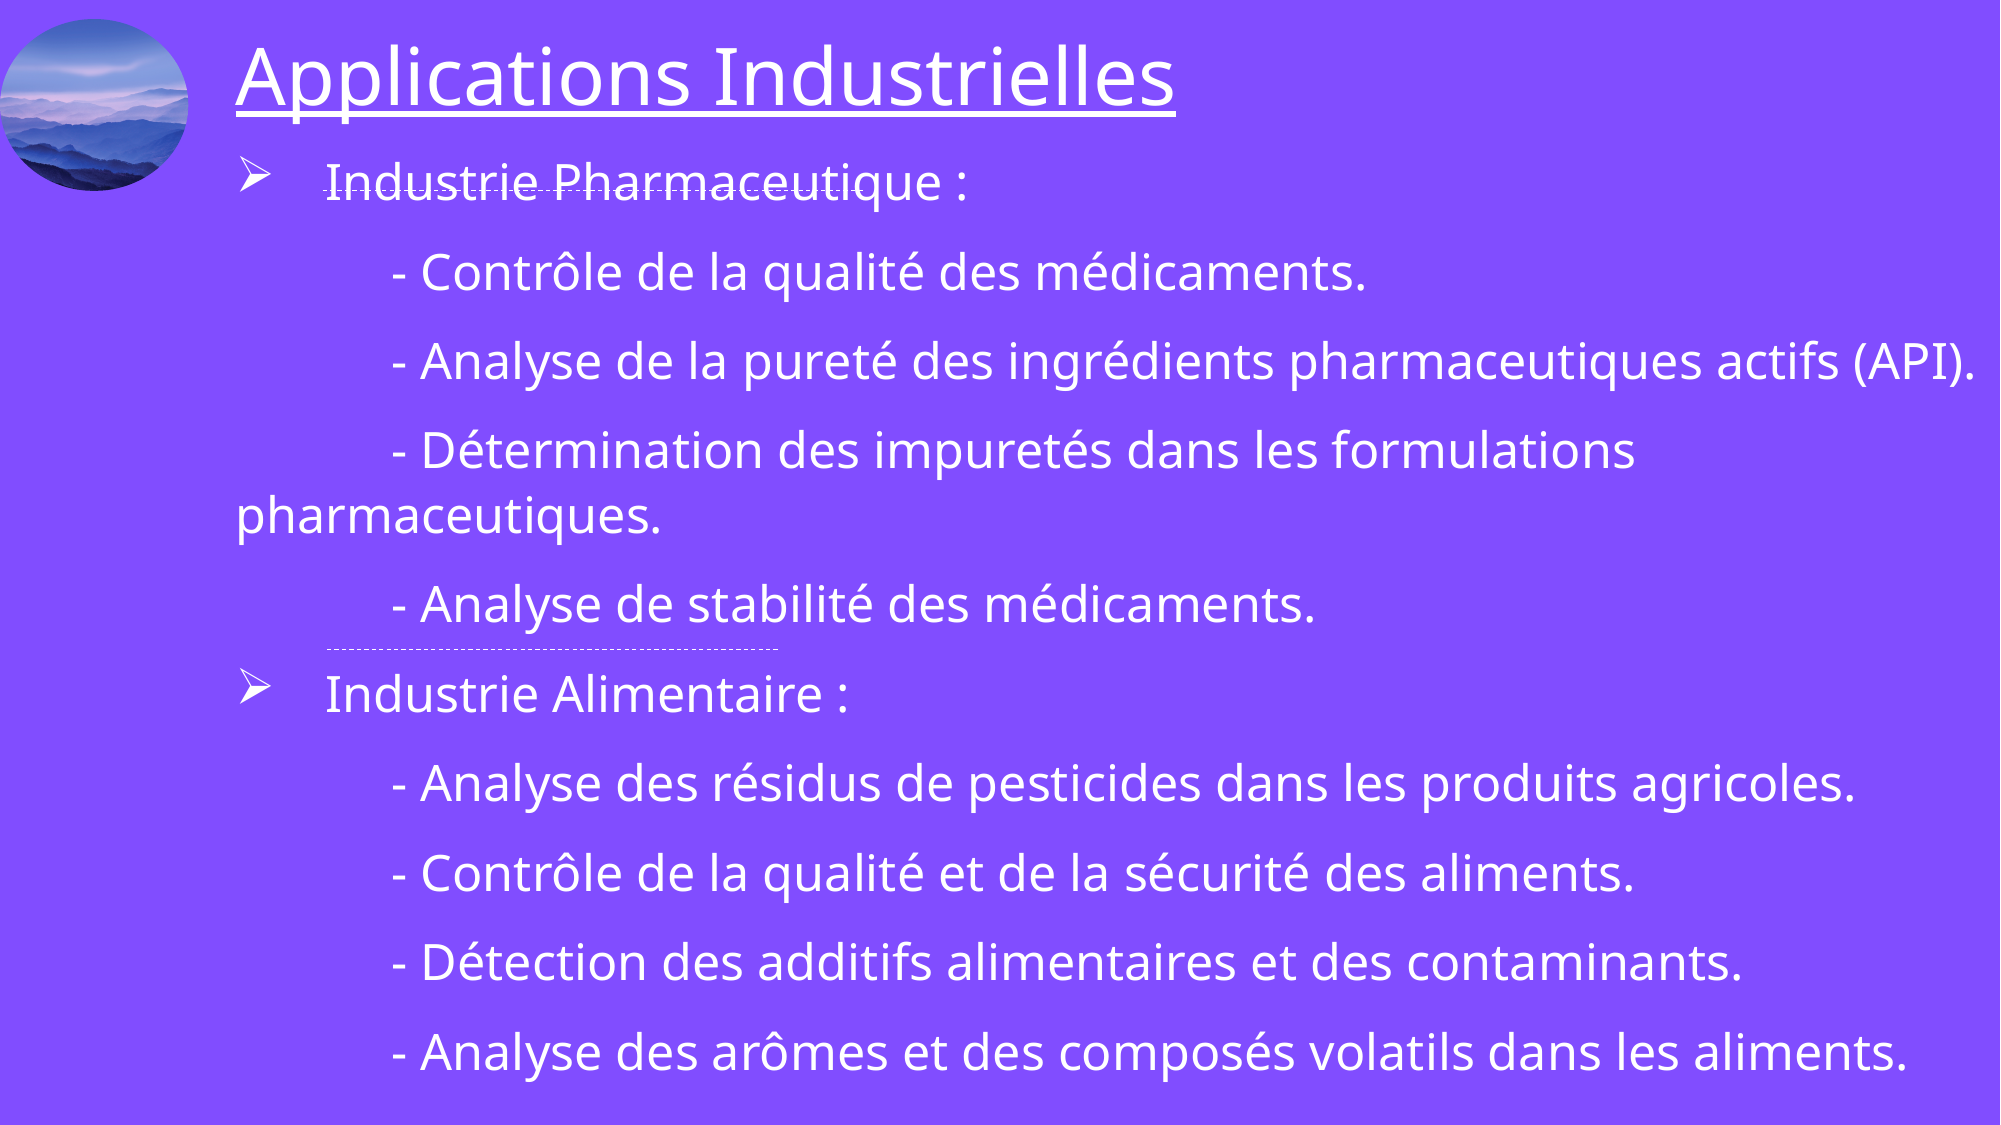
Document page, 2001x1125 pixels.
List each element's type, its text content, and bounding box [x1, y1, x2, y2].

picture [0, 18, 189, 191]
subtitle Applications Industrielles Industrie Pharmaceutique : - Contrôle de la qualité des médicaments. - Analyse de la pureté des ingrédients pharmaceutiques actifs (API). - Détermination des impuretés dans les formulations pharmaceutiques. - Analyse de stabilité des médicaments. Industrie Alimentaire : - Analyse des résidus de pesticides dans les produits agricoles. - Contrôle de la qualité et de la sécurité des aliments. - Détection des additifs alimentaires et des contaminants. - Analyse des arômes et des composés volatils dans les aliments. [235, 19, 2000, 1125]
